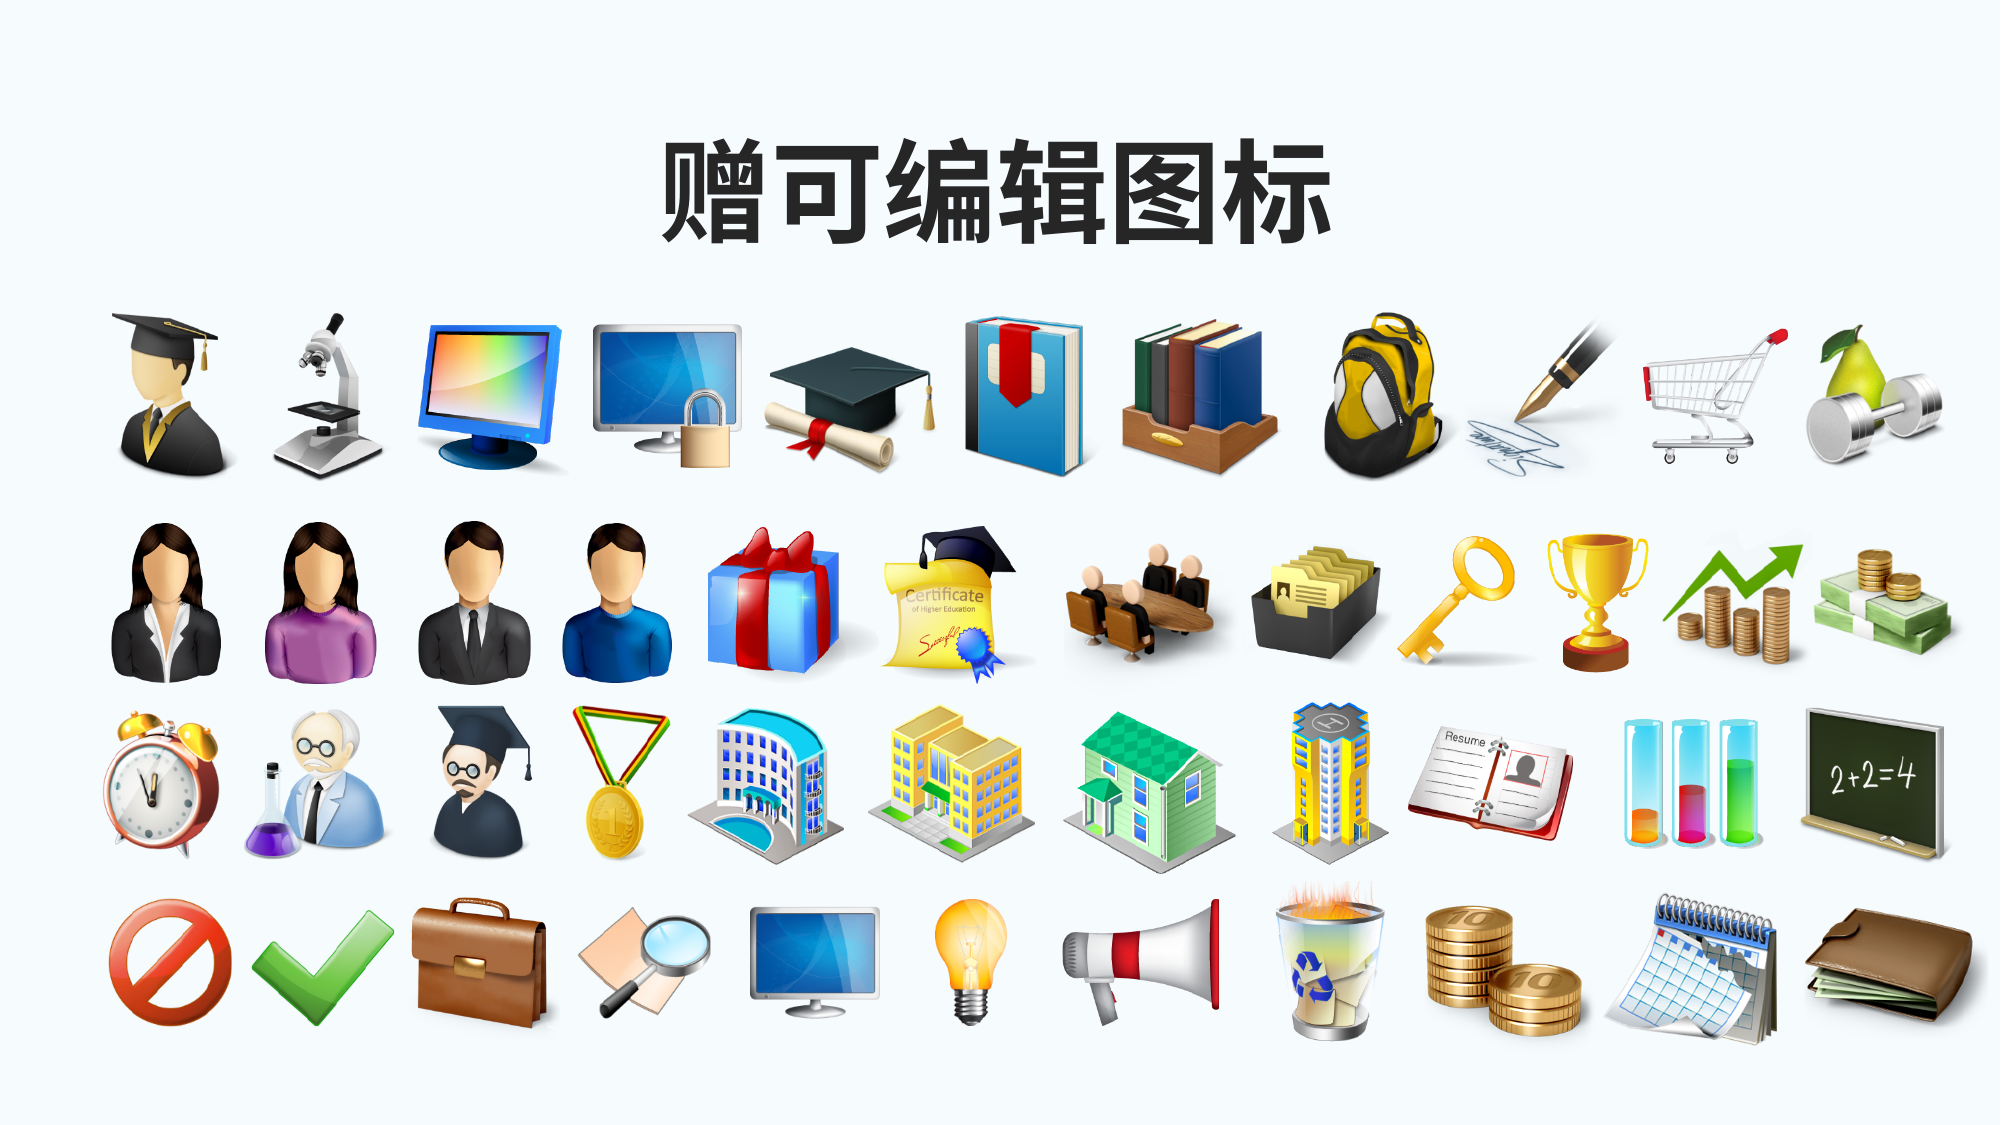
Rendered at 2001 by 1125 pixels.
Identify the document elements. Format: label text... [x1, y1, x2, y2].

text_box 赠可编辑图标 [331, 114, 1661, 265]
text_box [87, 302, 1990, 1059]
